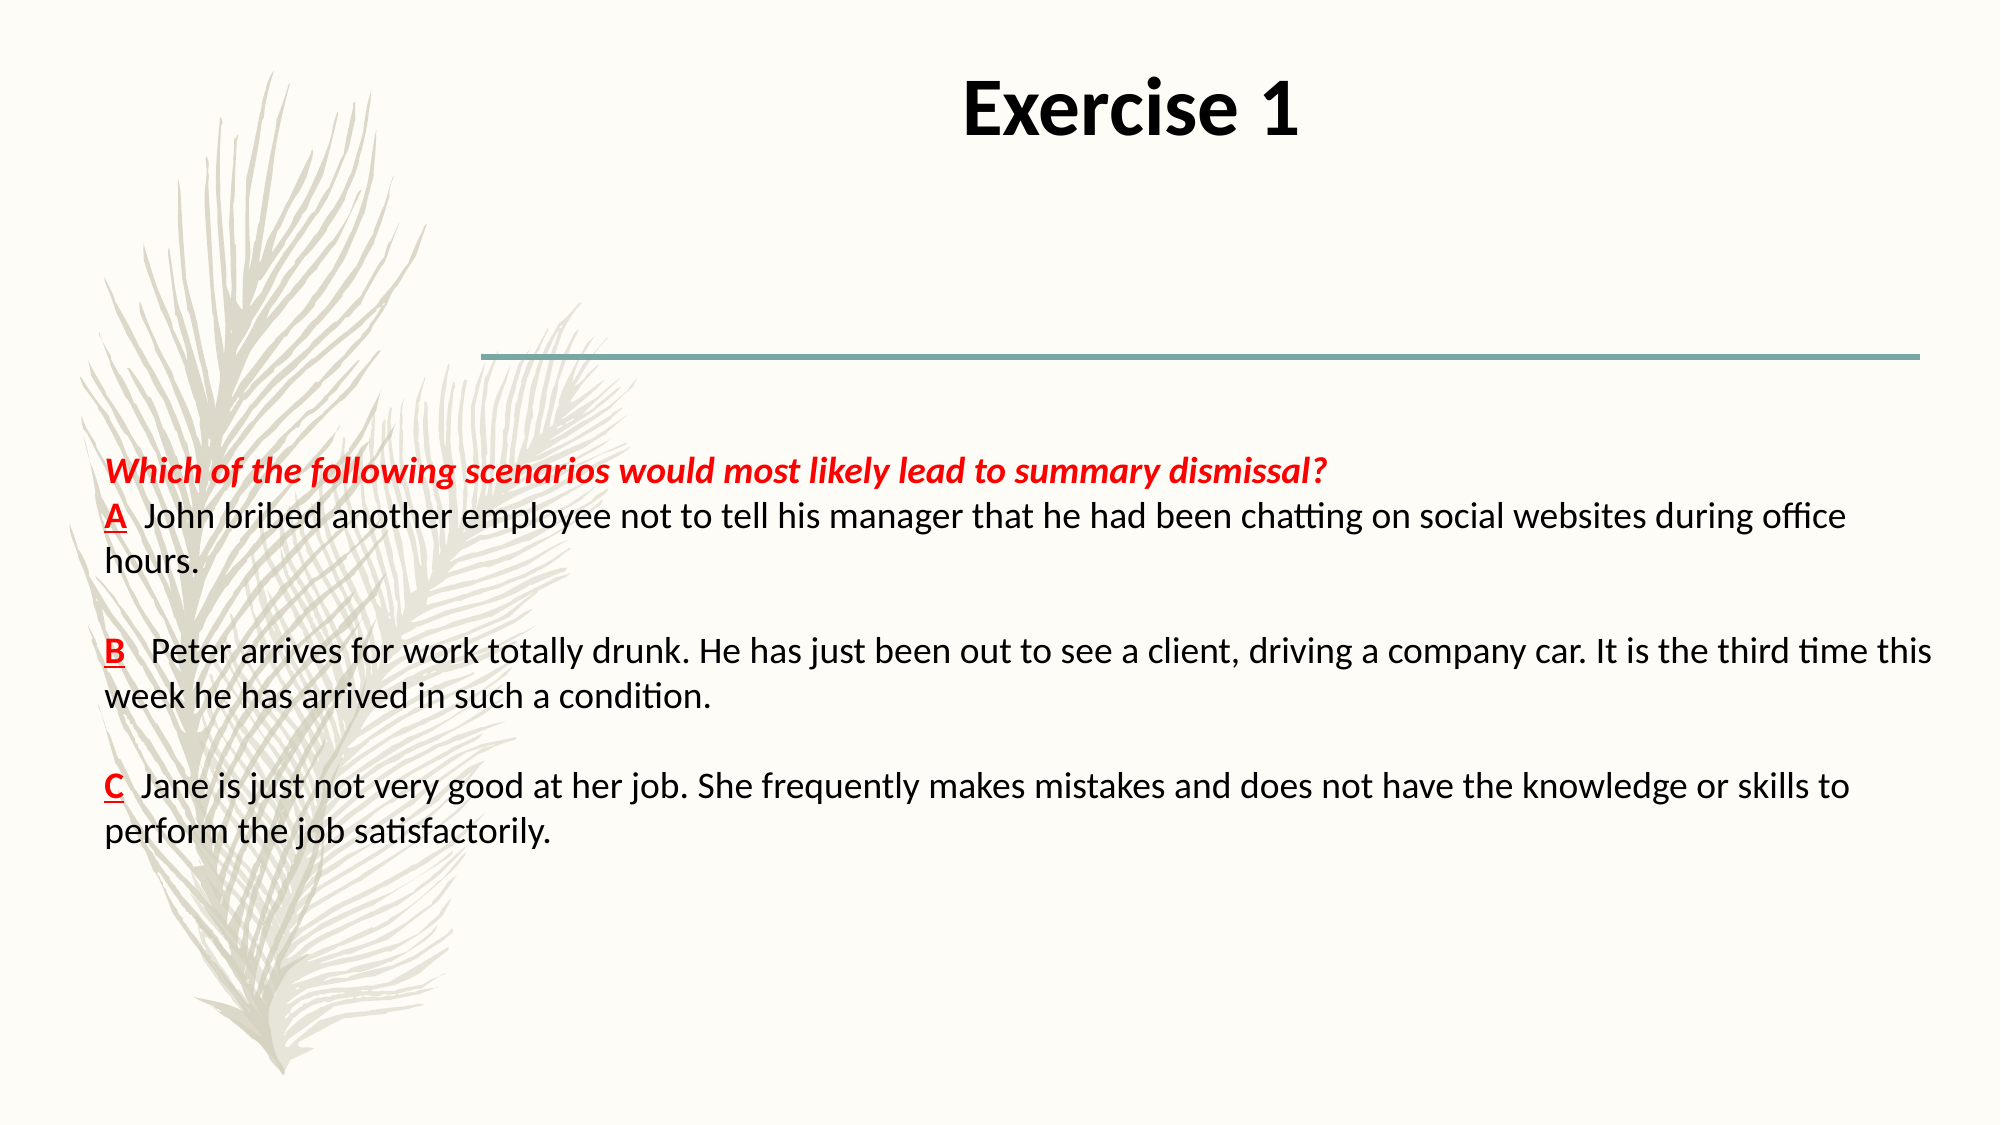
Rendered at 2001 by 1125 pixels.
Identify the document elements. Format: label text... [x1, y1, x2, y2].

text_box Which of the following scenarios would most likely lead to summary dismissal? A John bribed another employee not to tell his manager that he had been chatting on social websites during office hours. B Peter arrives for work totally drunk. He has just been out to see a client, driving a company car. It is the third time this week he has arrived in such a condition. C Jane is just not very good at her job. She frequently makes mistakes and does not have the knowledge or skills to perform the job satisfactorily. [89, 438, 1955, 859]
text_box Exercise 1 [514, 44, 1749, 160]
